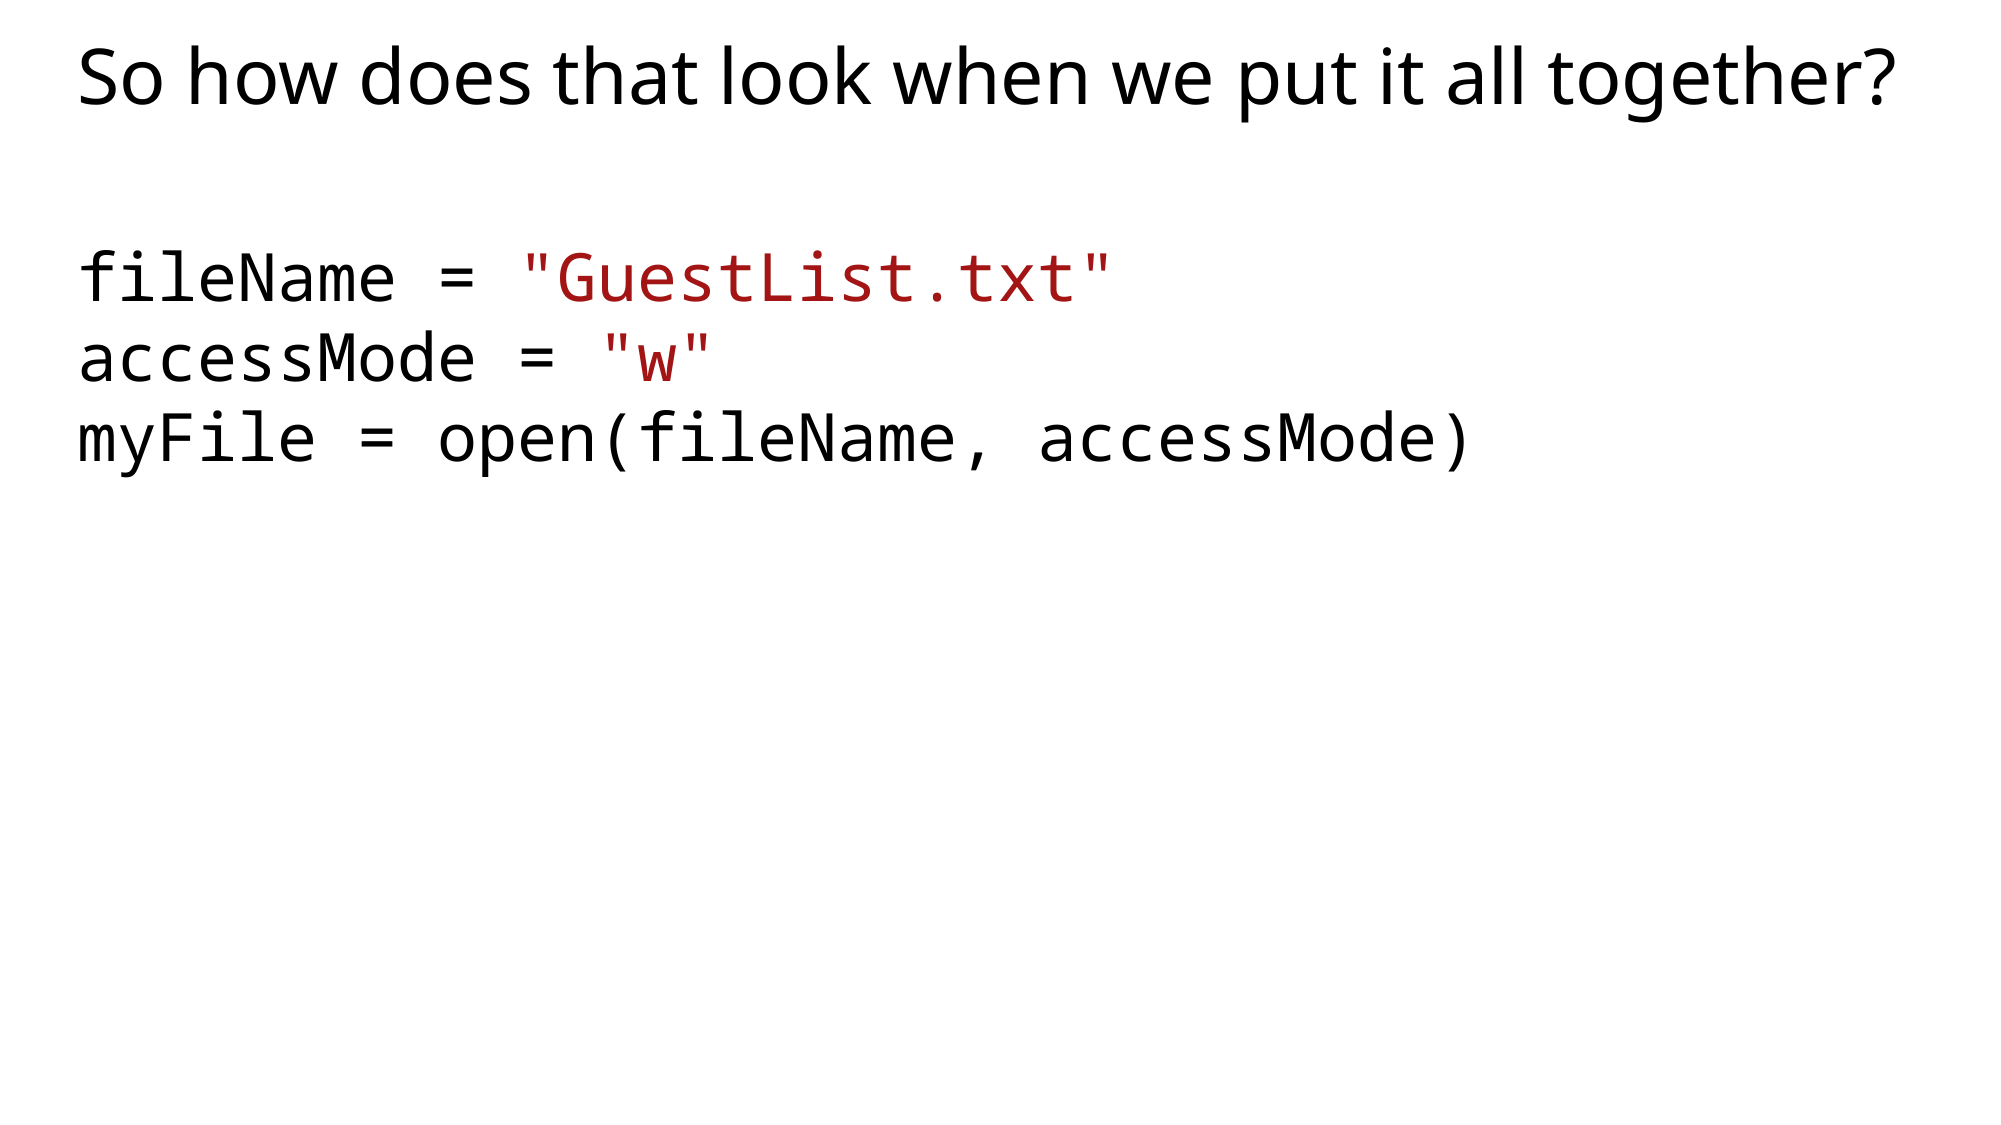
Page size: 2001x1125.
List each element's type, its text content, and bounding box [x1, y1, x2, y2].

title So how does that look when we put it all together? [62, 29, 1953, 205]
list fileName = "GuestList.txt" accessMode = "w" myFile = open(fileName, accessMode) [62, 227, 1953, 1096]
